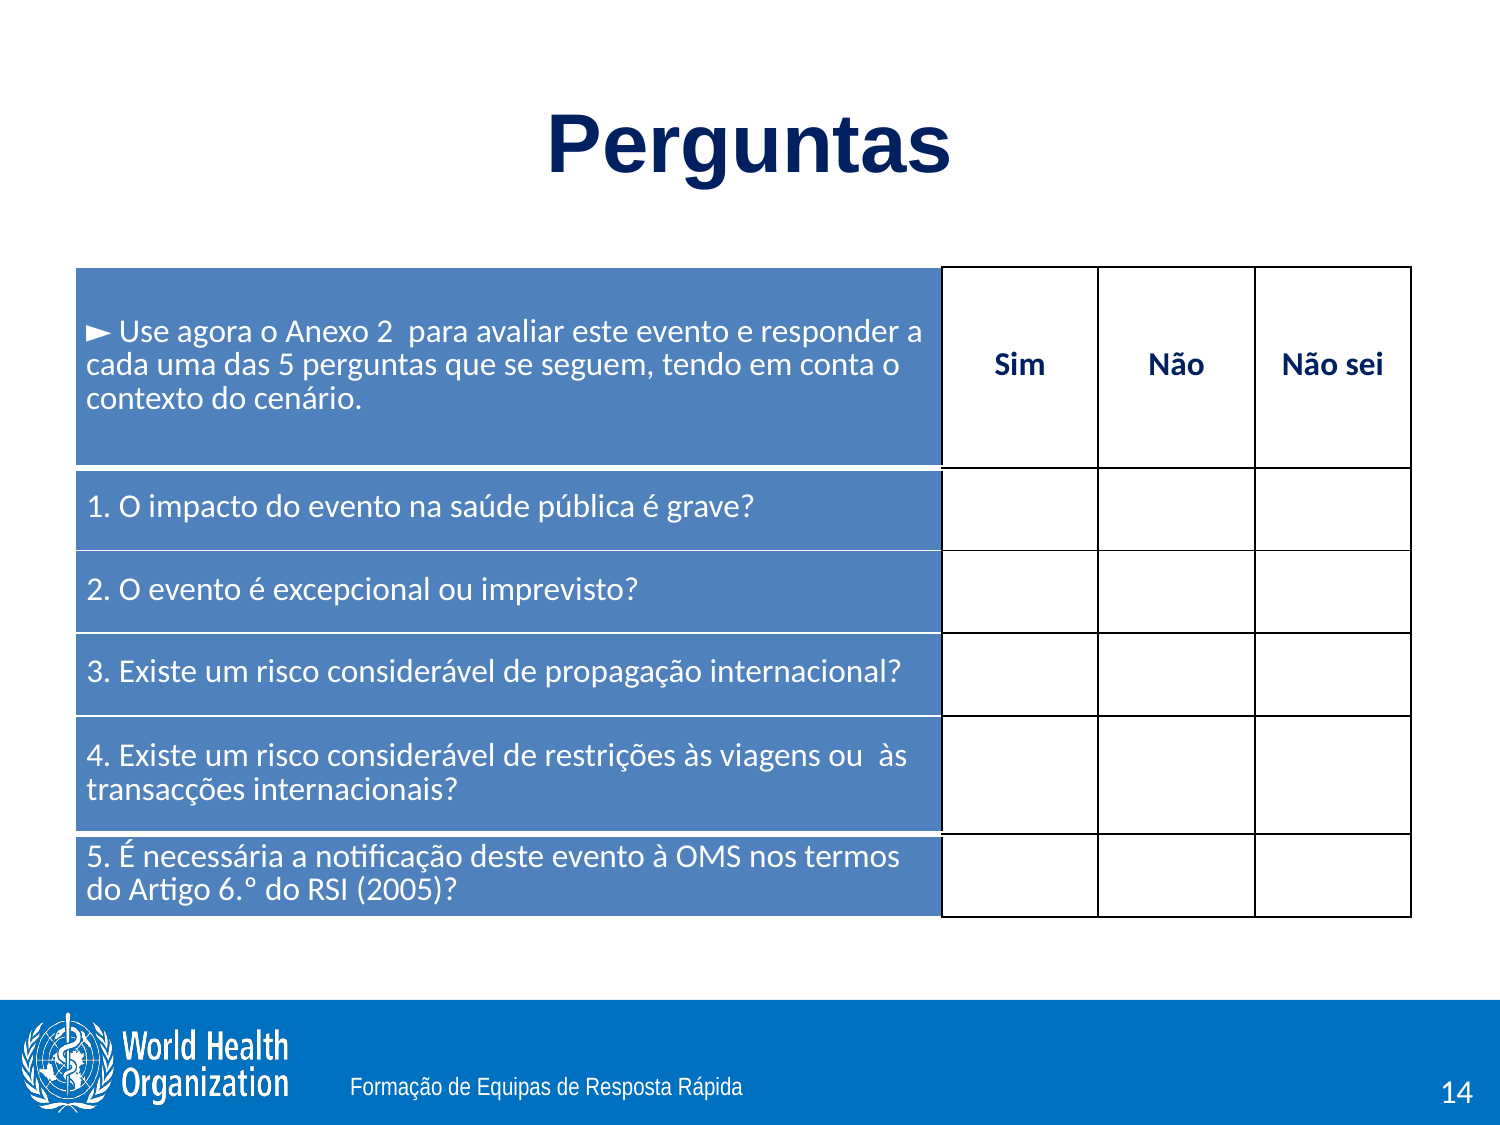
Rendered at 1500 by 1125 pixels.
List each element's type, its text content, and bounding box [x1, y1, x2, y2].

table_cell [1256, 835, 1410, 916]
table_header Sim [943, 268, 1097, 467]
table_cell [943, 835, 1097, 916]
table_cell [1099, 717, 1254, 833]
table_cell 4. Existe um risco considerável de restrições às viagens ou às transacções internacionais? [76, 717, 941, 831]
table_cell [1099, 835, 1254, 916]
table_cell [943, 717, 1097, 833]
table_cell [1256, 551, 1410, 632]
table_cell [1099, 551, 1254, 632]
table_cell [1256, 634, 1410, 715]
table_cell 3. Existe um risco considerável de propagação internacional? [76, 634, 941, 715]
table_cell [1256, 717, 1410, 833]
table_cell [943, 634, 1097, 715]
table_header Não [1099, 268, 1254, 467]
table_cell [1099, 469, 1254, 550]
table_cell 2. O evento é excepcional ou imprevisto? [76, 551, 941, 632]
table_cell 1. O impacto do evento na saúde pública é grave? [76, 471, 941, 550]
table_header ► Use agora o Anexo 2 para avaliar este evento e responder a cada uma das 5 perguntas que se seguem, tendo em conta o contexto do cenário. [76, 268, 941, 465]
table_header Não sei [1256, 268, 1410, 467]
table_cell [1256, 469, 1410, 550]
table_cell [943, 469, 1097, 550]
picture [21, 1012, 288, 1113]
table_cell [1099, 634, 1254, 715]
table_cell [943, 551, 1097, 632]
table_cell 5. É necessária a notificação deste evento à OMS nos termos do Artigo 6.º do RSI (2005)? [76, 837, 941, 916]
title Perguntas [75, 45, 1425, 233]
